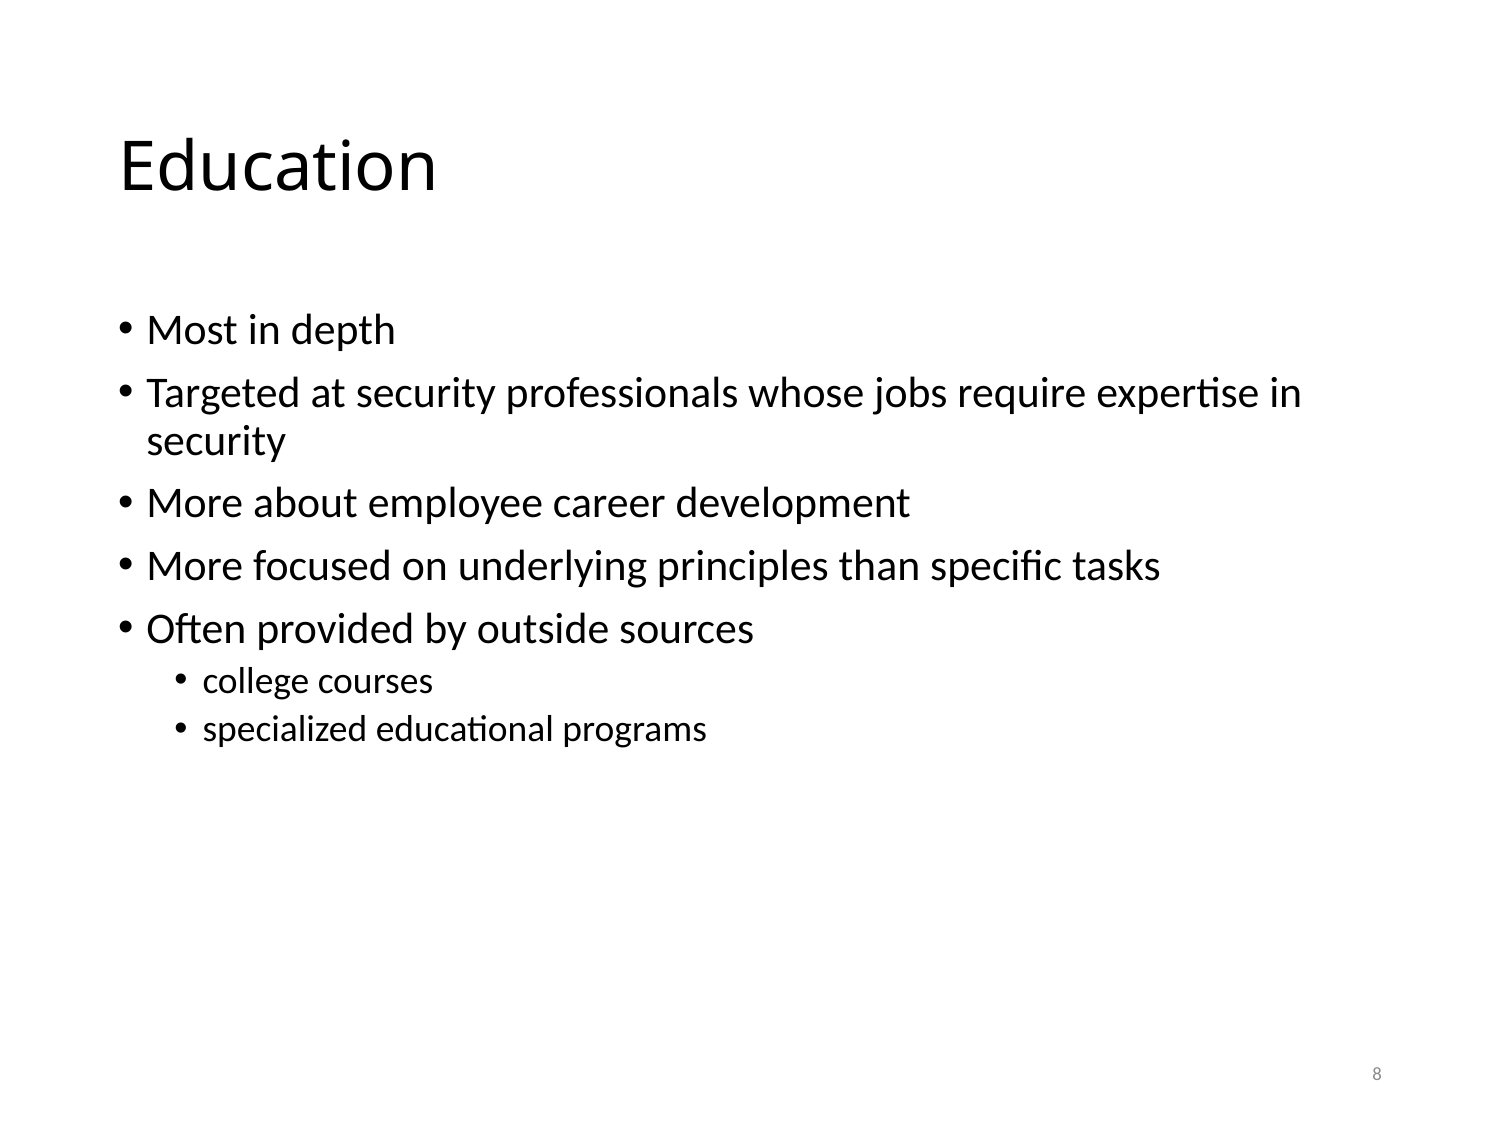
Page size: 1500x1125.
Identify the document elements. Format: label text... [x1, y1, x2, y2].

list Most in depth Targeted at security professionals whose jobs require expertise in security More about employee career development More focused on underlying principles than specific tasks Often provided by outside sources college courses specialized educational programs [103, 299, 1397, 1014]
title Education [103, 59, 1397, 278]
slide_number 8 [1059, 1042, 1397, 1103]
